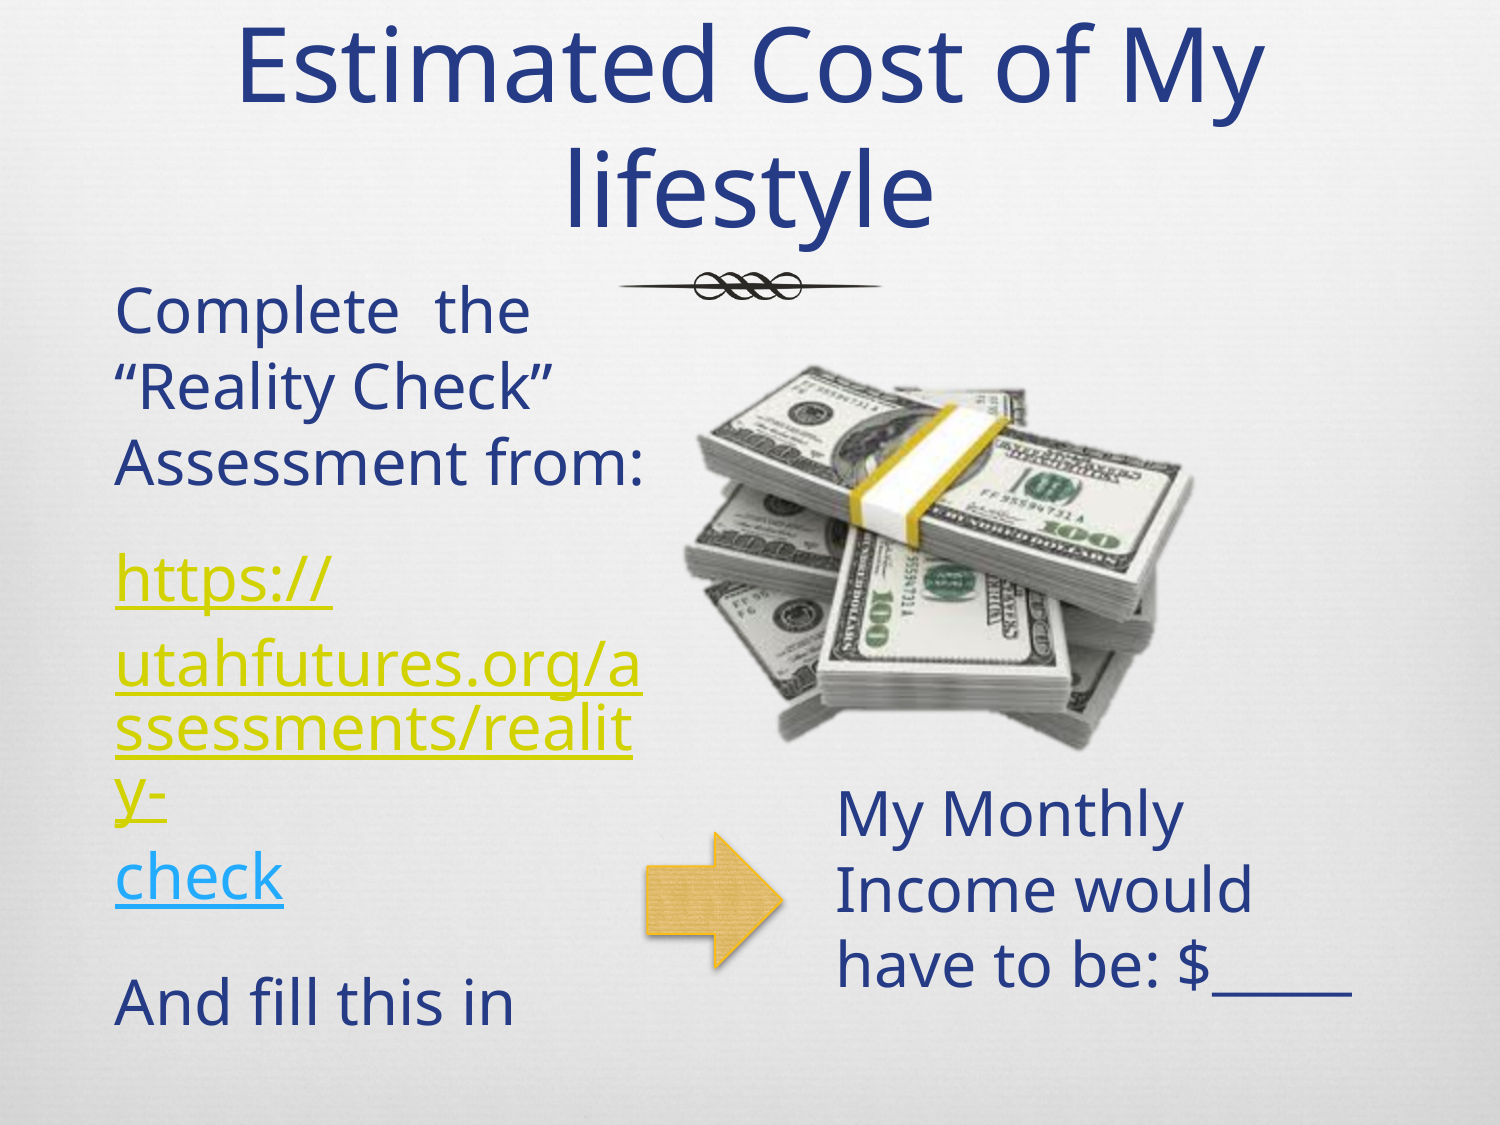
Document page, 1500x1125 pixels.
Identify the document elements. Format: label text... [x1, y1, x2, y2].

text_box My Monthly Income would have to be: $_____ [820, 766, 1388, 1065]
title Estimated Cost of My lifestyle [112, 11, 1388, 236]
list Complete the “Reality Check” Assessment from: https://utahfutures.org/assessments/reality-check And fill this in [99, 262, 667, 938]
picture [666, 355, 1201, 768]
picture [667, 272, 885, 300]
text_box [646, 831, 784, 969]
